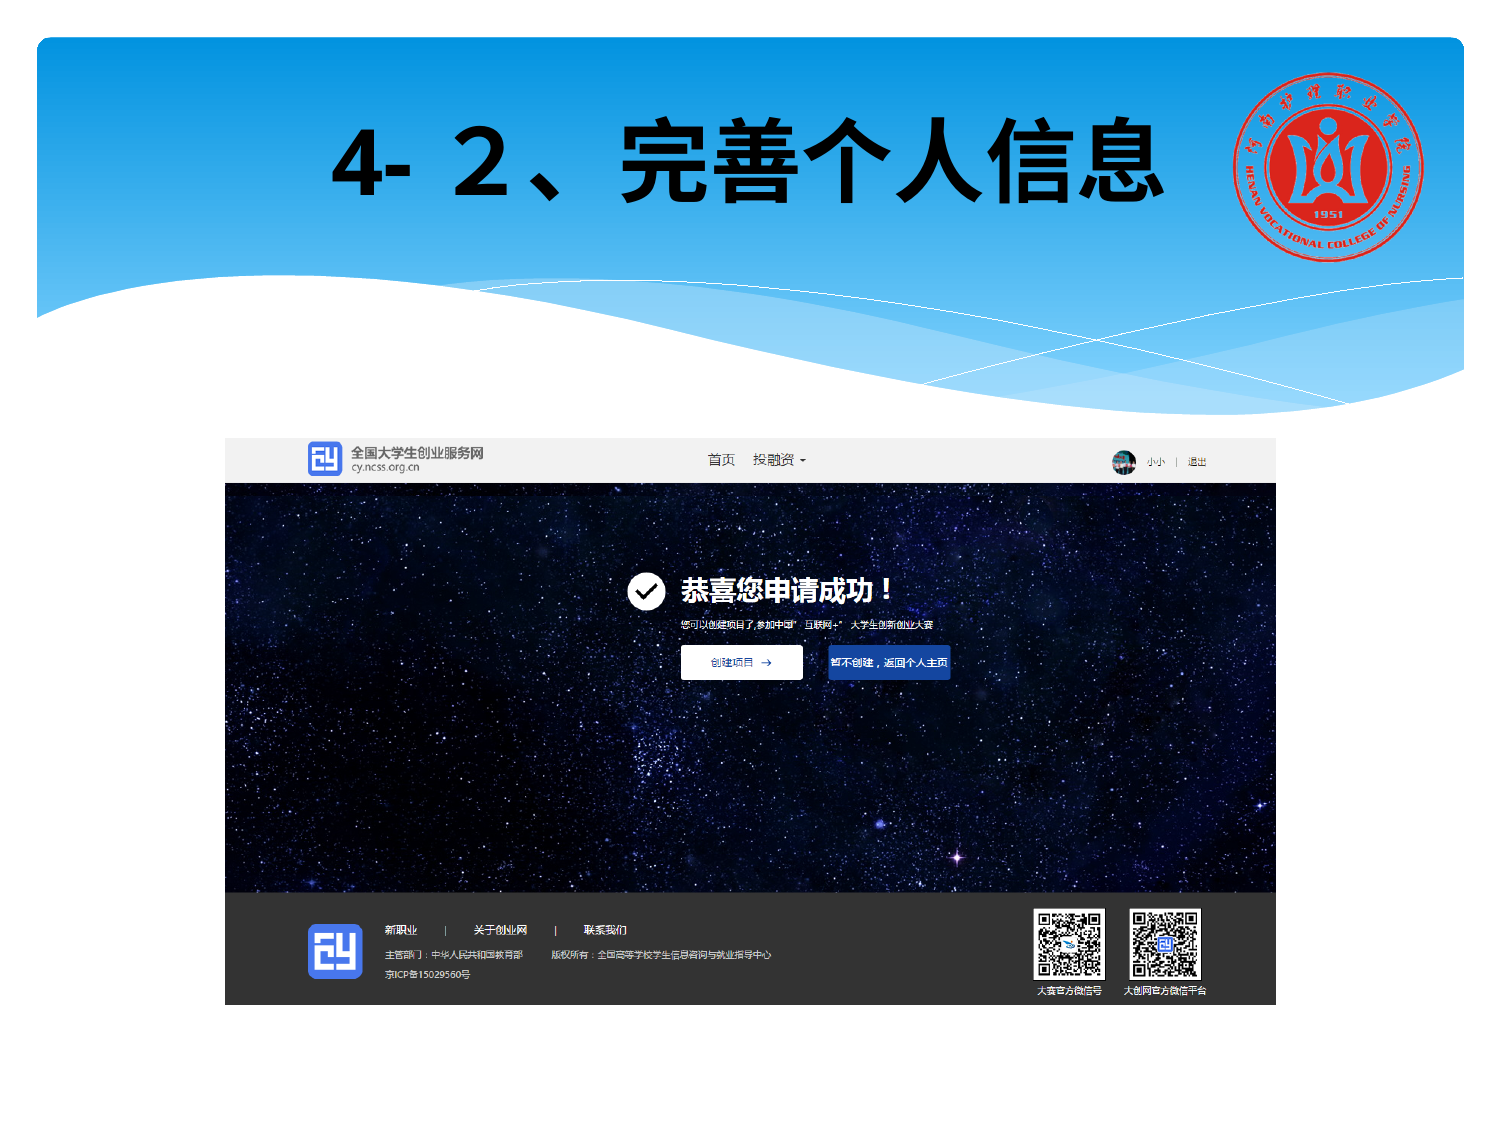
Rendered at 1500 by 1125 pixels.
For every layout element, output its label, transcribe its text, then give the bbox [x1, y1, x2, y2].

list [225, 438, 1276, 1006]
title 4-２、完善个人信息 [75, 55, 1425, 261]
picture [1224, 89, 1434, 268]
